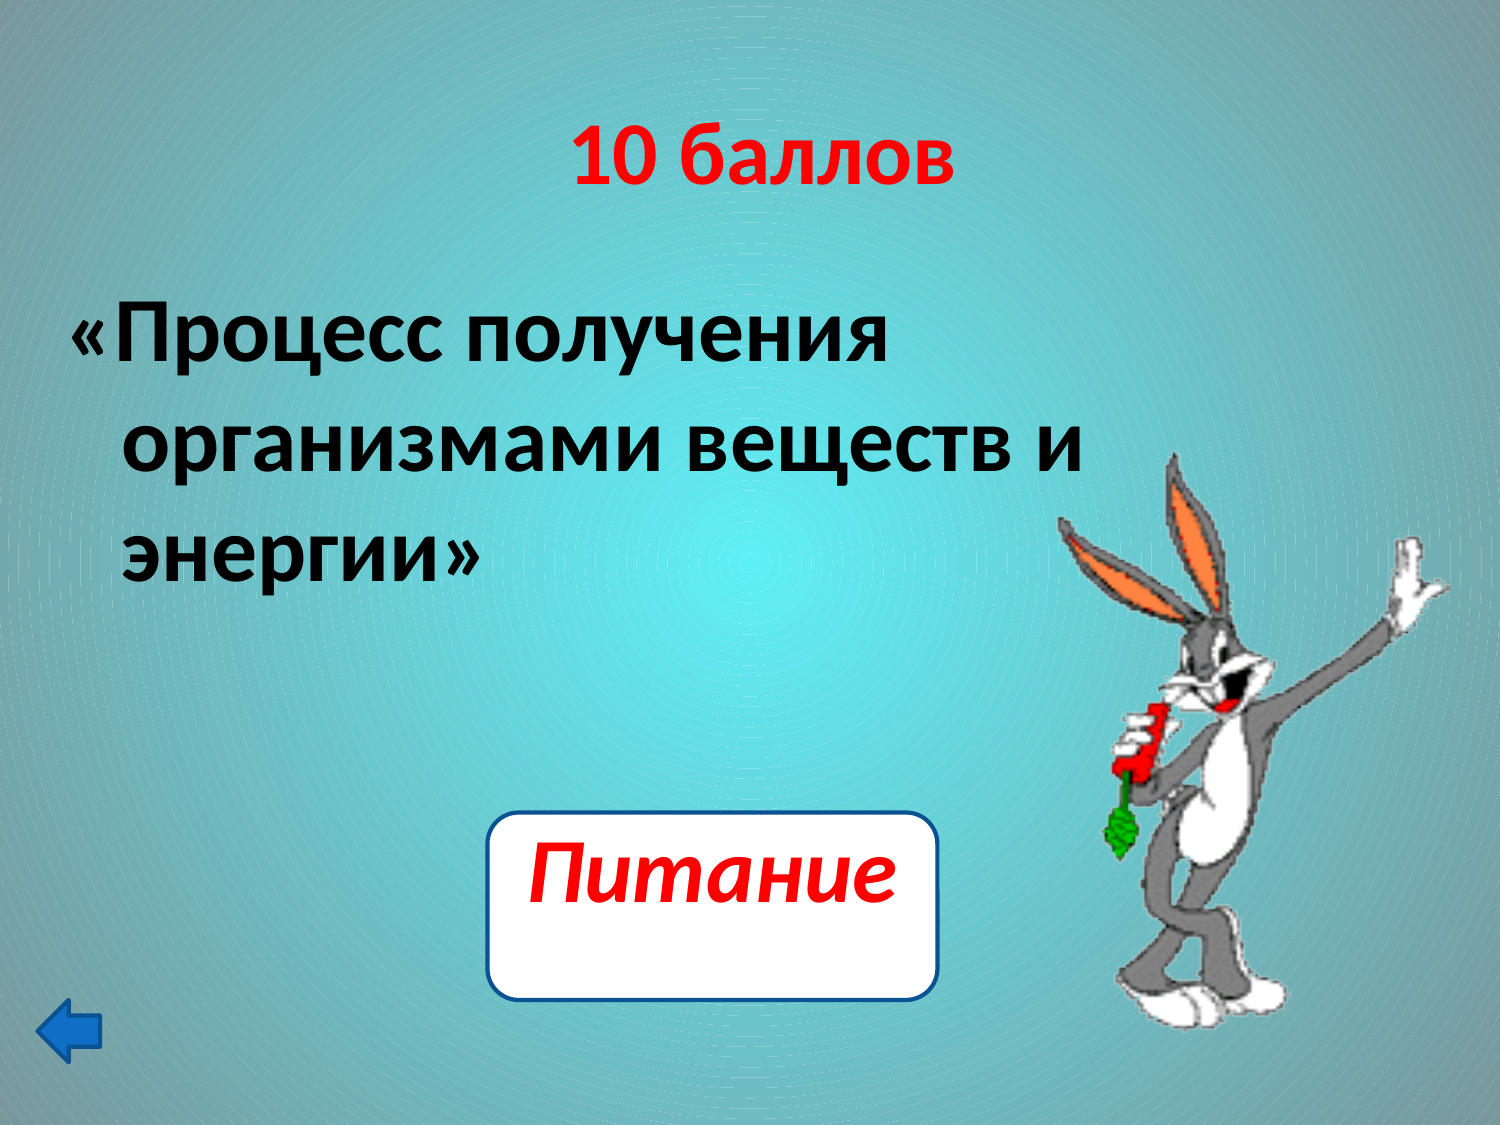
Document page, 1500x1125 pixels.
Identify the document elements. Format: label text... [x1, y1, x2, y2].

text_box Питание [485, 810, 940, 1003]
text_box [35, 997, 103, 1065]
title 10 баллов [87, 87, 1438, 262]
picture [1037, 387, 1451, 1040]
list «Процесс получения организмами веществ и энергии» [50, 262, 1463, 525]
